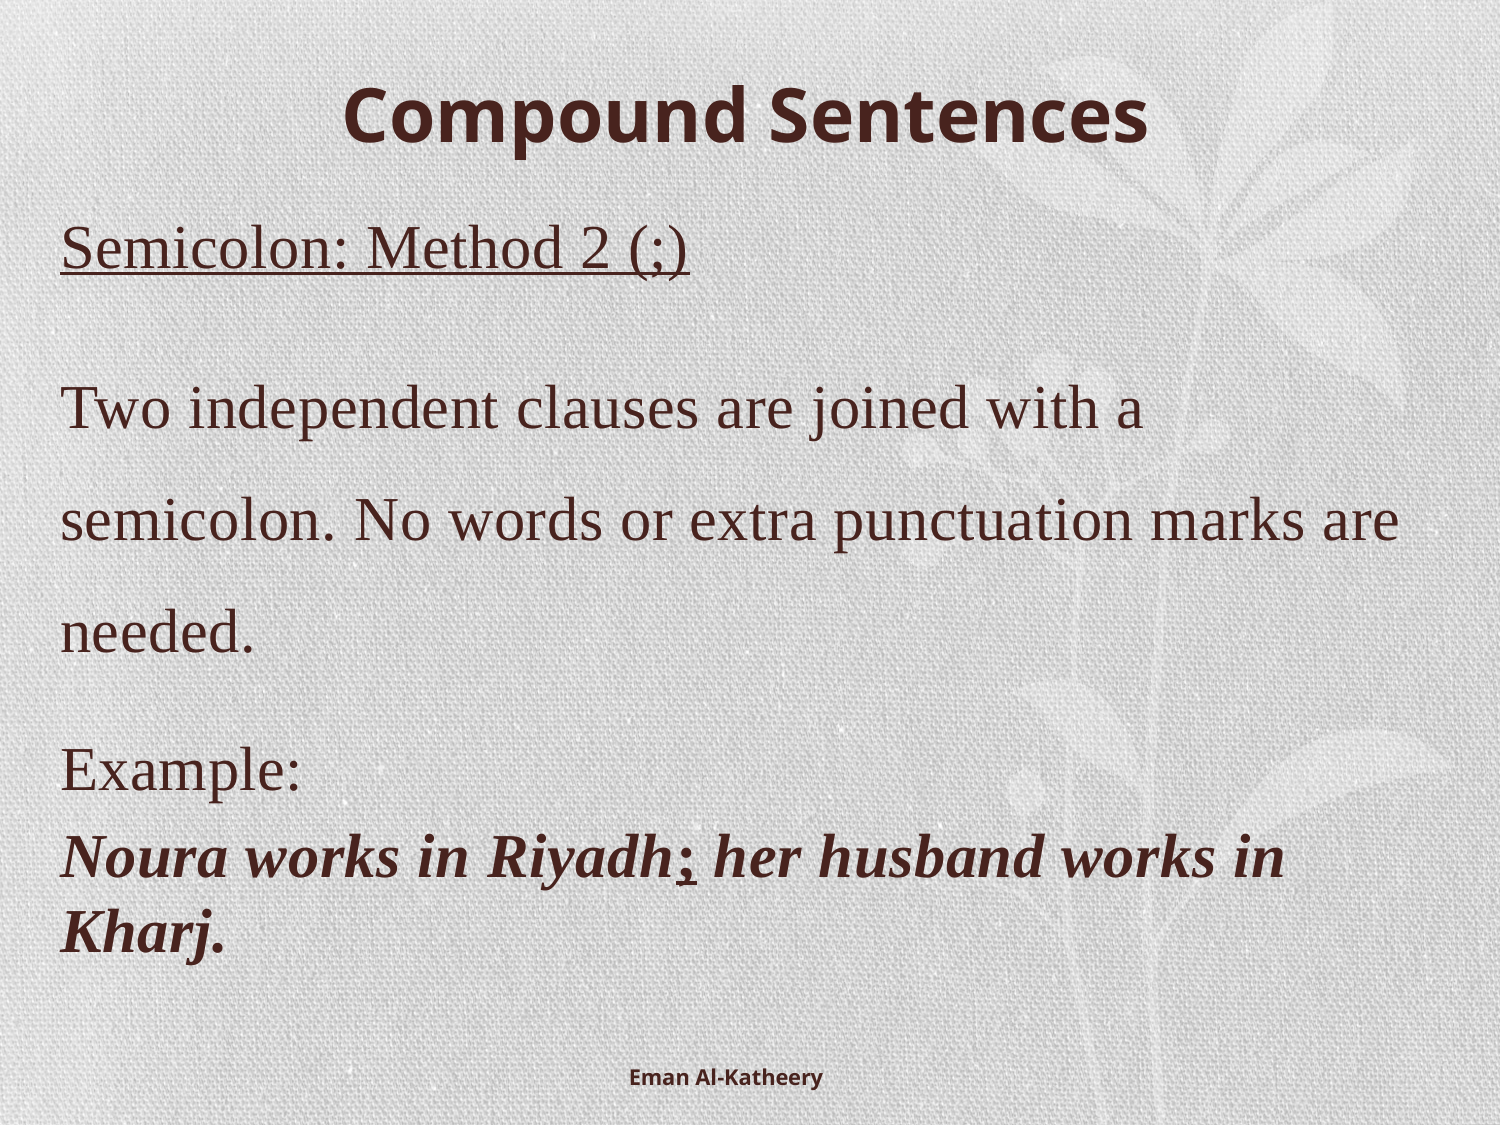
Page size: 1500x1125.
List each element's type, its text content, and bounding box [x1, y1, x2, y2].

title Compound Sentences [41, 30, 1451, 166]
list Semicolon: Method 2 (;) Two independent clauses are joined with a semicolon. No words or extra punctuation marks are needed. Example: Noura works in Riyadh; her husband works in Kharj. [45, 160, 1455, 1071]
footer Eman Al-Katheery [614, 1054, 1285, 1103]
